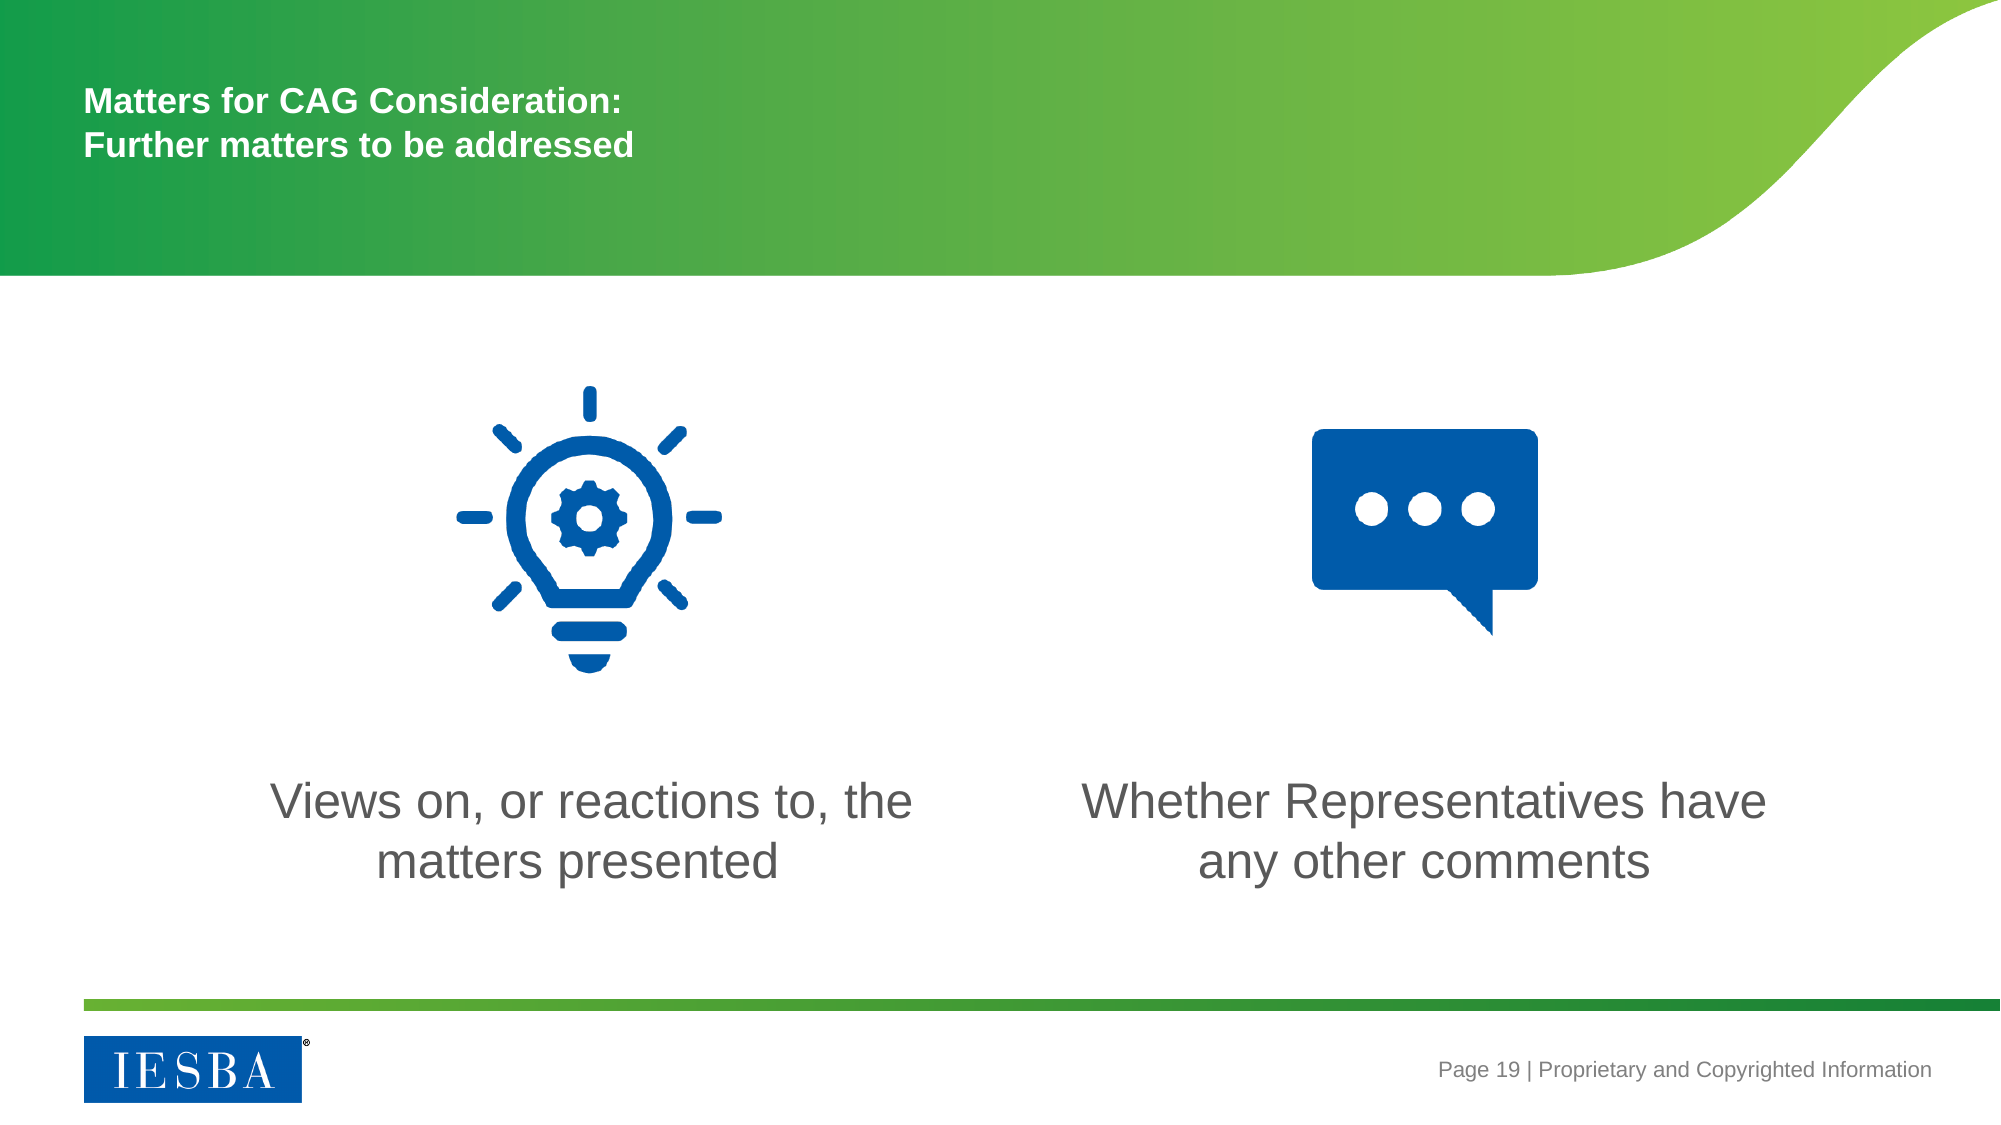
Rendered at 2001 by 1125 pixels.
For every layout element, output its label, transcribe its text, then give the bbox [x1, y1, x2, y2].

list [83, 294, 1934, 965]
title Matters for CAG Consideration: Further matters to be addressed [83, 77, 1734, 165]
picture [84, 1036, 310, 1103]
picture [0, 0, 2000, 276]
